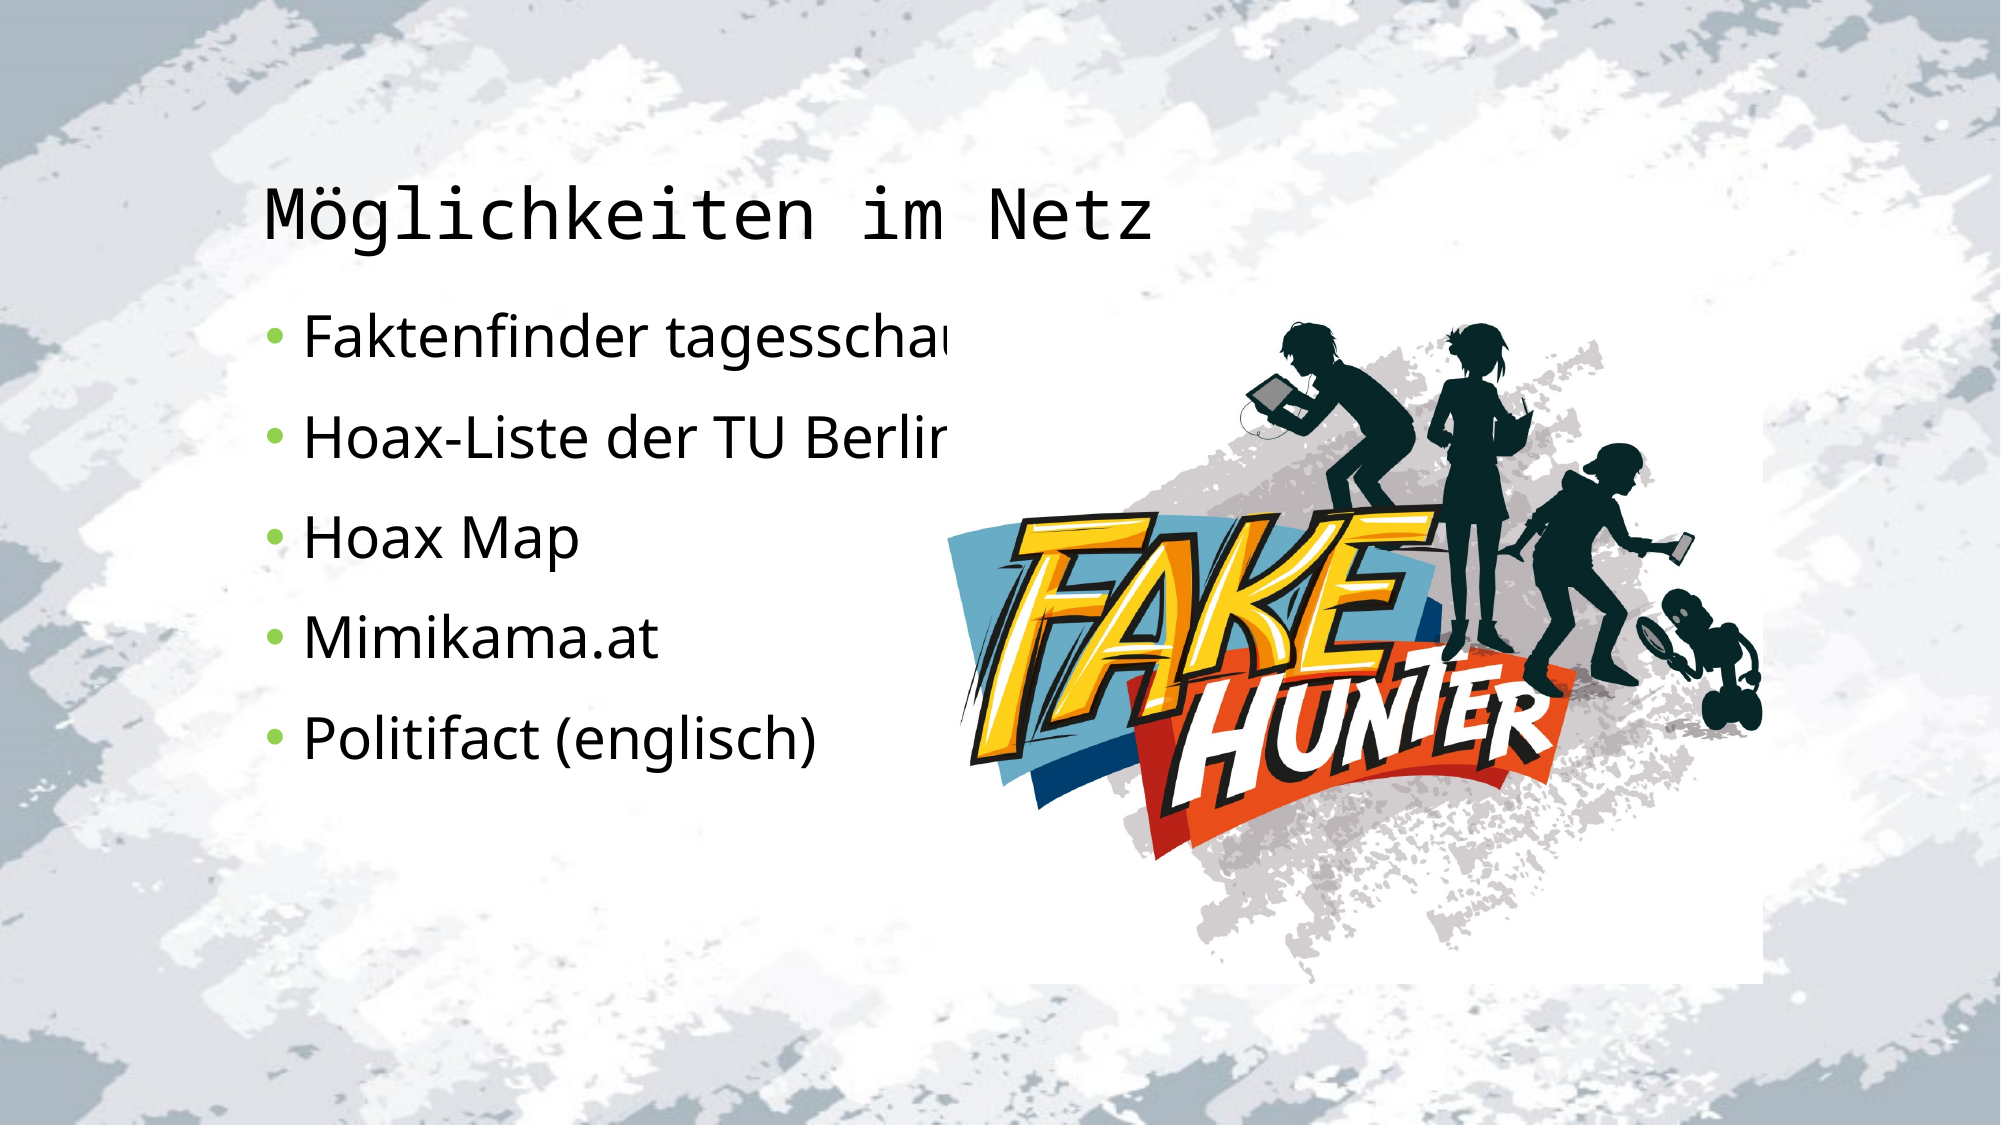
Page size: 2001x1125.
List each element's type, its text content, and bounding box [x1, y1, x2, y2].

list Faktenfinder tagesschau Hoax-Liste der TU Berlin Hoax Map Mimikama.at Politifact (englisch) [249, 299, 1750, 1000]
title Möglichkeiten im Netz [249, 75, 1750, 263]
picture [0, 0, 2001, 1125]
